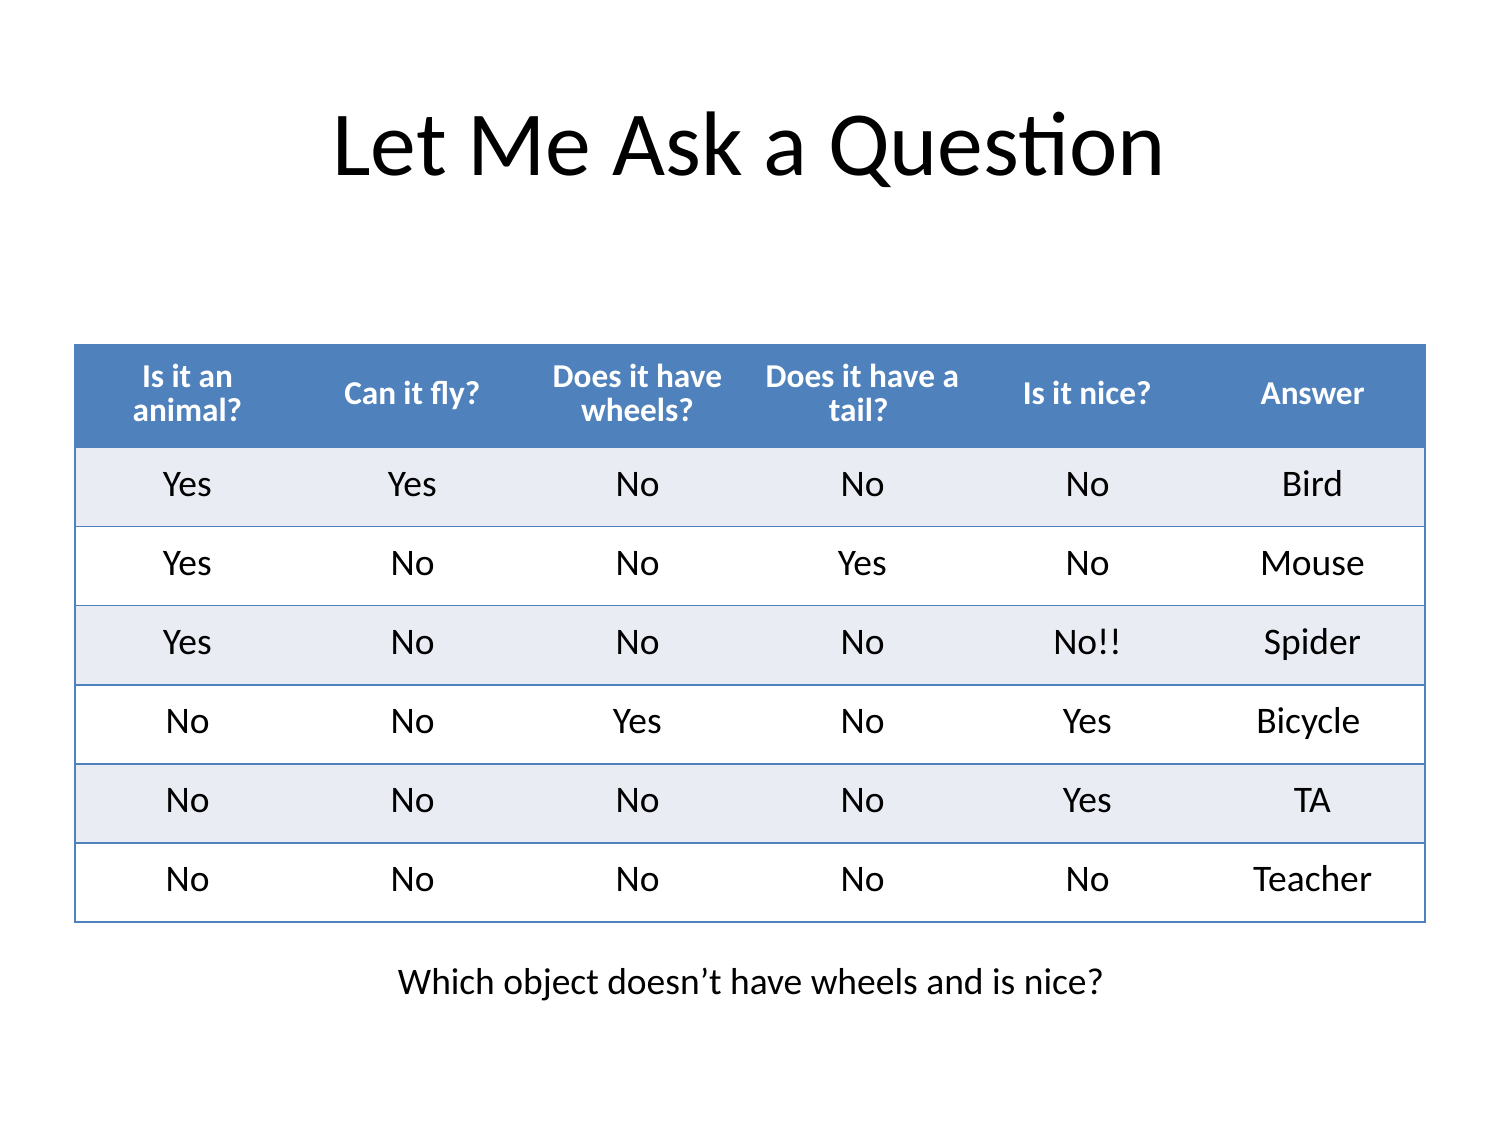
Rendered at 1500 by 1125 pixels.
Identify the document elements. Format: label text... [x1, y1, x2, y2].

title Let Me Ask a Question [75, 45, 1425, 233]
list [74, 262, 1426, 1006]
